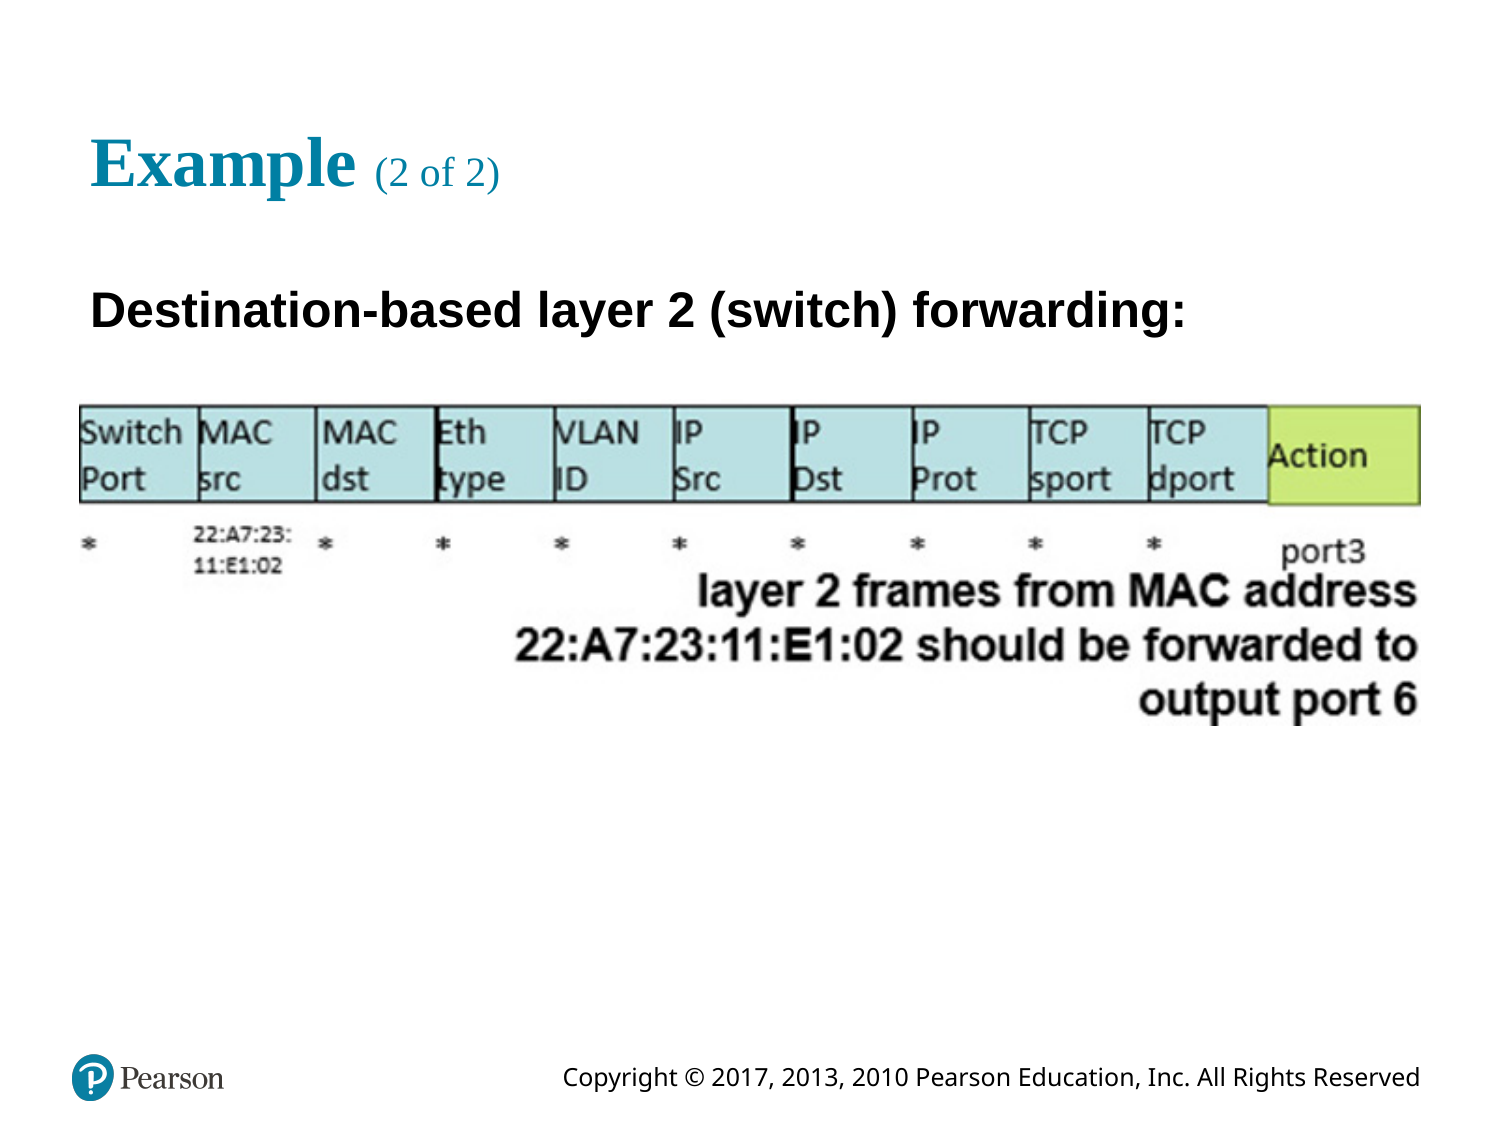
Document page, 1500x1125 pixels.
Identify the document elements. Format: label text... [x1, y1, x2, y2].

picture [98, 1054, 224, 1101]
list Destination-based layer 2 (switch) forwarding: [75, 262, 1425, 348]
picture [72, 1087, 83, 1101]
picture [80, 1063, 106, 1088]
picture [72, 1054, 88, 1070]
picture [79, 398, 1421, 727]
title Example (2 of 2) [75, 35, 1425, 216]
